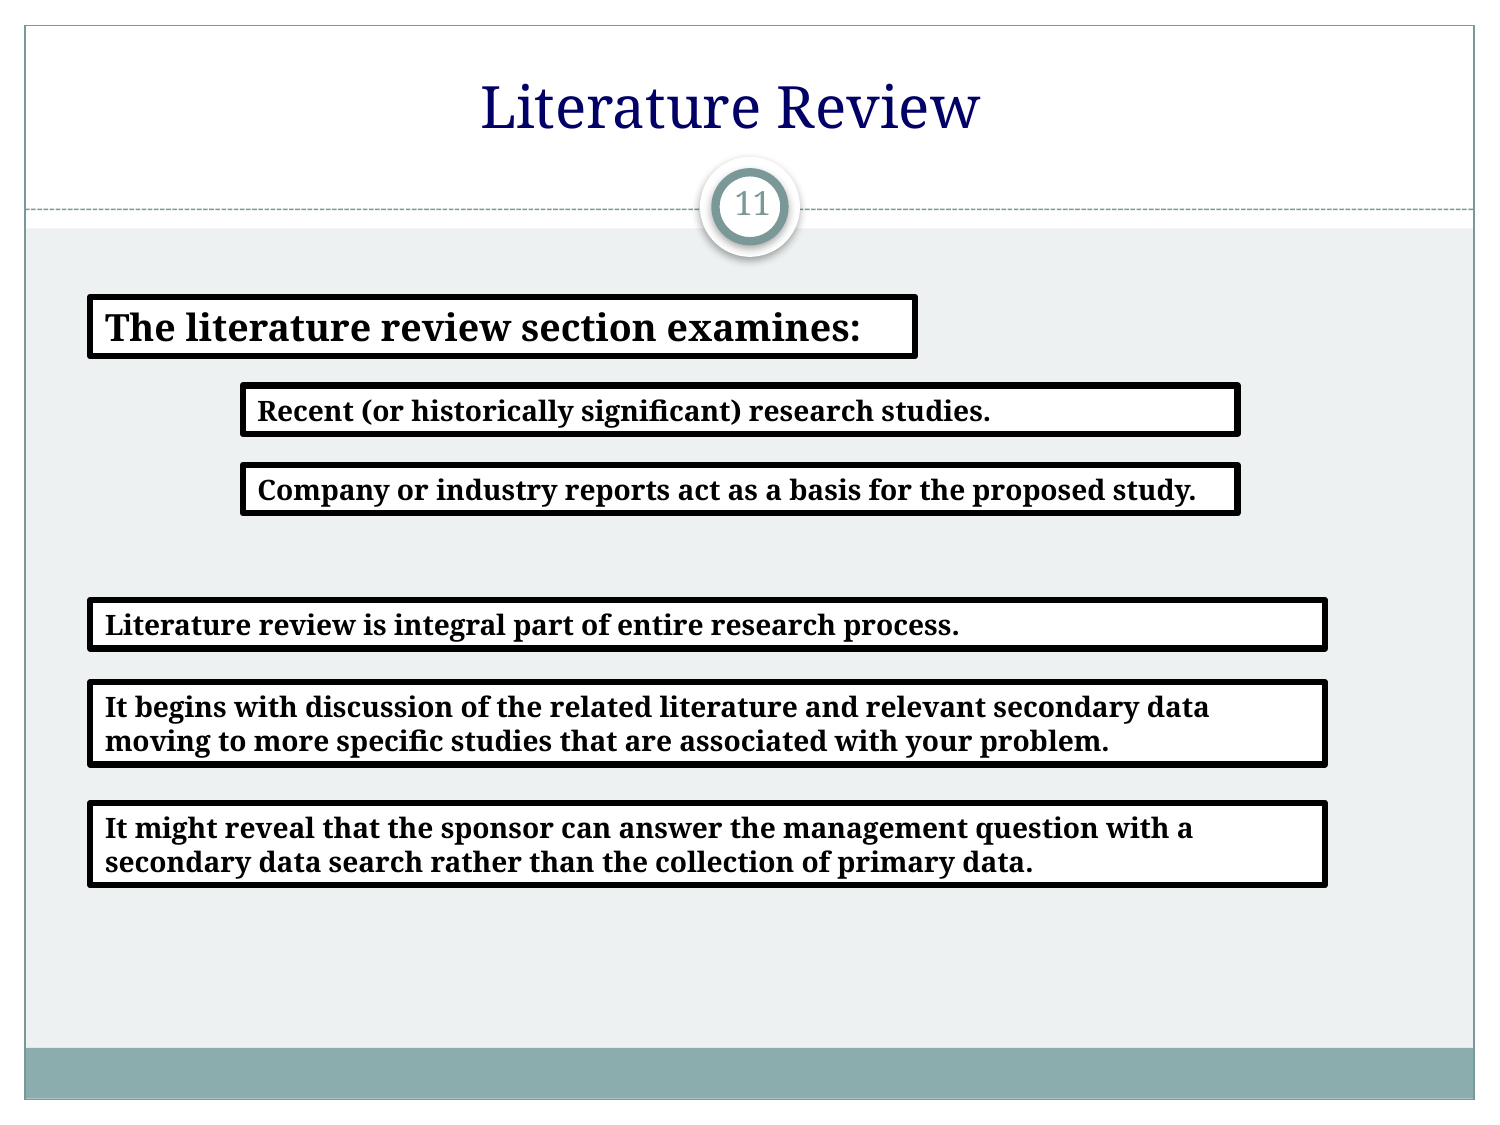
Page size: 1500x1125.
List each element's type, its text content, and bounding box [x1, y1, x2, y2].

text_box Literature review is integral part of entire research process. [89, 599, 1326, 649]
title Literature Review [41, 59, 1420, 148]
text_box Recent (or historically significant) research studies. [242, 385, 1238, 435]
text_box It might reveal that the sponsor can answer the management question with a secondary data search rather than the collection of primary data. [89, 802, 1326, 886]
text_box Company or industry reports act as a basis for the proposed study. [242, 464, 1238, 514]
slide_number 11 [715, 168, 791, 241]
text_box It begins with discussion of the related literature and relevant secondary data moving to more specific studies that are associated with your problem. [89, 681, 1326, 765]
text_box The literature review section examines: [89, 296, 916, 357]
